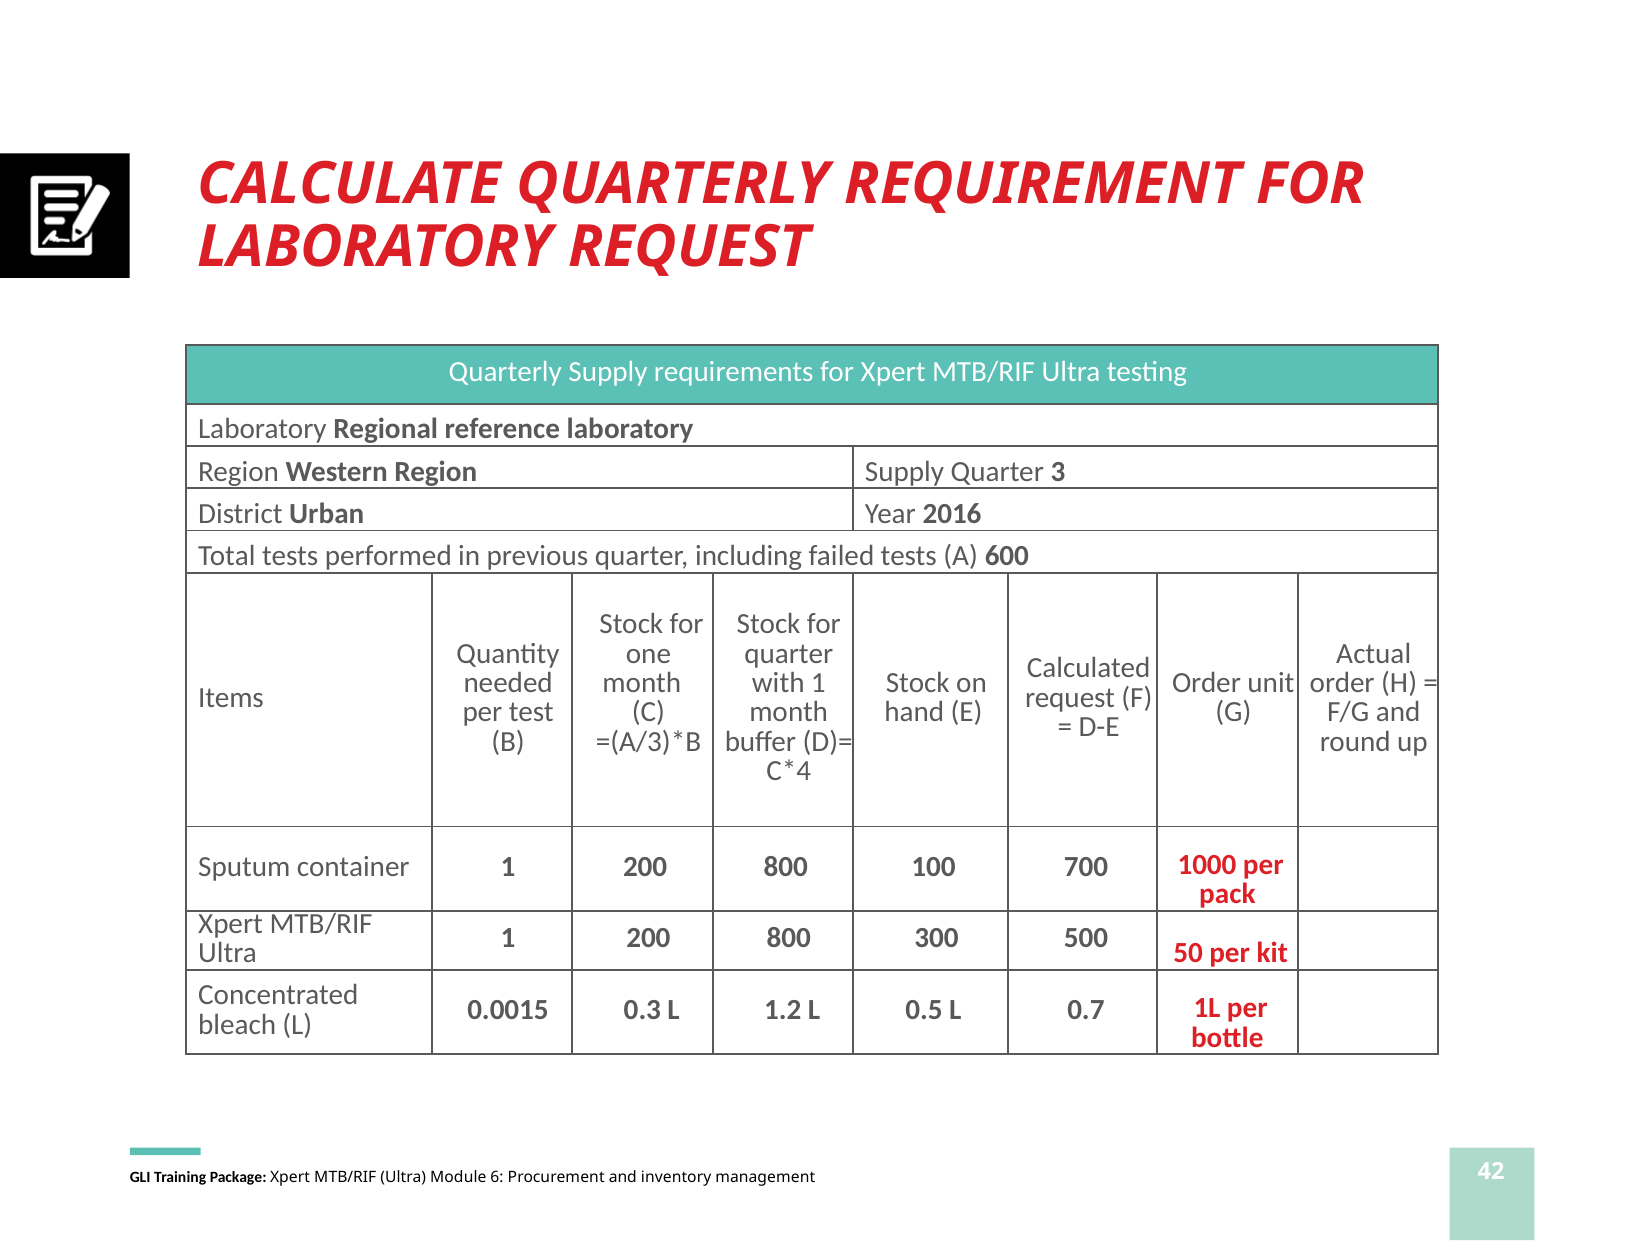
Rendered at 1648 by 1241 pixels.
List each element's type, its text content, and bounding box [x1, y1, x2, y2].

table_cell Xpert MTB/RIF Ultra [187, 912, 431, 969]
table_cell 200 [573, 827, 712, 910]
table_cell Concentrated bleach (L) [187, 971, 431, 1053]
table_cell 0.3 L [573, 971, 712, 1053]
table_cell District Urban [187, 489, 852, 530]
table_cell Total tests performed in previous quarter, including failed tests (A) 600 [187, 531, 1437, 572]
table_cell Actual order (H) = F/G and round up [1299, 574, 1437, 826]
table_cell Supply Quarter 3 [854, 447, 1437, 487]
table_cell [1299, 971, 1437, 1053]
table_cell 800 [714, 827, 852, 910]
table_cell 1L per bottle [1158, 971, 1297, 1053]
title CALCULATE QUARTERLY REQUIREMENT FOR LABORATORY REQUEST [197, 153, 1450, 278]
table_cell 300 [854, 912, 1007, 969]
table_cell 200 [573, 912, 712, 969]
table_cell 1 [433, 912, 571, 969]
table_cell 1000 per pack [1158, 827, 1297, 910]
table_cell Calculated request (F) = D-E [1009, 574, 1156, 826]
table_cell Laboratory Regional reference laboratory [187, 405, 1437, 445]
table_cell 0.0015 [433, 971, 571, 1053]
table_cell Stock on hand (E) [854, 574, 1007, 826]
table_cell 0.5 L [854, 971, 1007, 1053]
picture [12, 158, 122, 270]
table_cell Year 2016 [854, 489, 1437, 530]
table_cell 100 [854, 827, 1007, 910]
table_cell 0.7 [1009, 971, 1156, 1053]
table_cell 1.2 L [714, 971, 852, 1053]
table_cell 500 [1009, 912, 1156, 969]
table_cell Order unit (G) [1158, 574, 1297, 826]
table_cell Stock for quarter with 1 month buffer (D)= C*4 [714, 574, 852, 826]
table_header Quarterly Supply requirements for Xpert MTB/RIF Ultra testing [187, 346, 1437, 403]
table_cell 1 [433, 827, 571, 910]
table_cell 50 per kit [1158, 912, 1297, 969]
table_cell 800 [714, 912, 852, 969]
table_cell [1299, 827, 1437, 910]
table_cell Quantity needed per test (B) [433, 574, 571, 826]
table_cell Stock for one month (C) =(A/3)*B [573, 574, 712, 826]
table_cell [1299, 912, 1437, 969]
table_cell Items [187, 574, 431, 826]
table_cell Sputum container [187, 827, 431, 910]
table_cell 700 [1009, 827, 1156, 910]
table_cell Region Western Region [187, 447, 852, 487]
